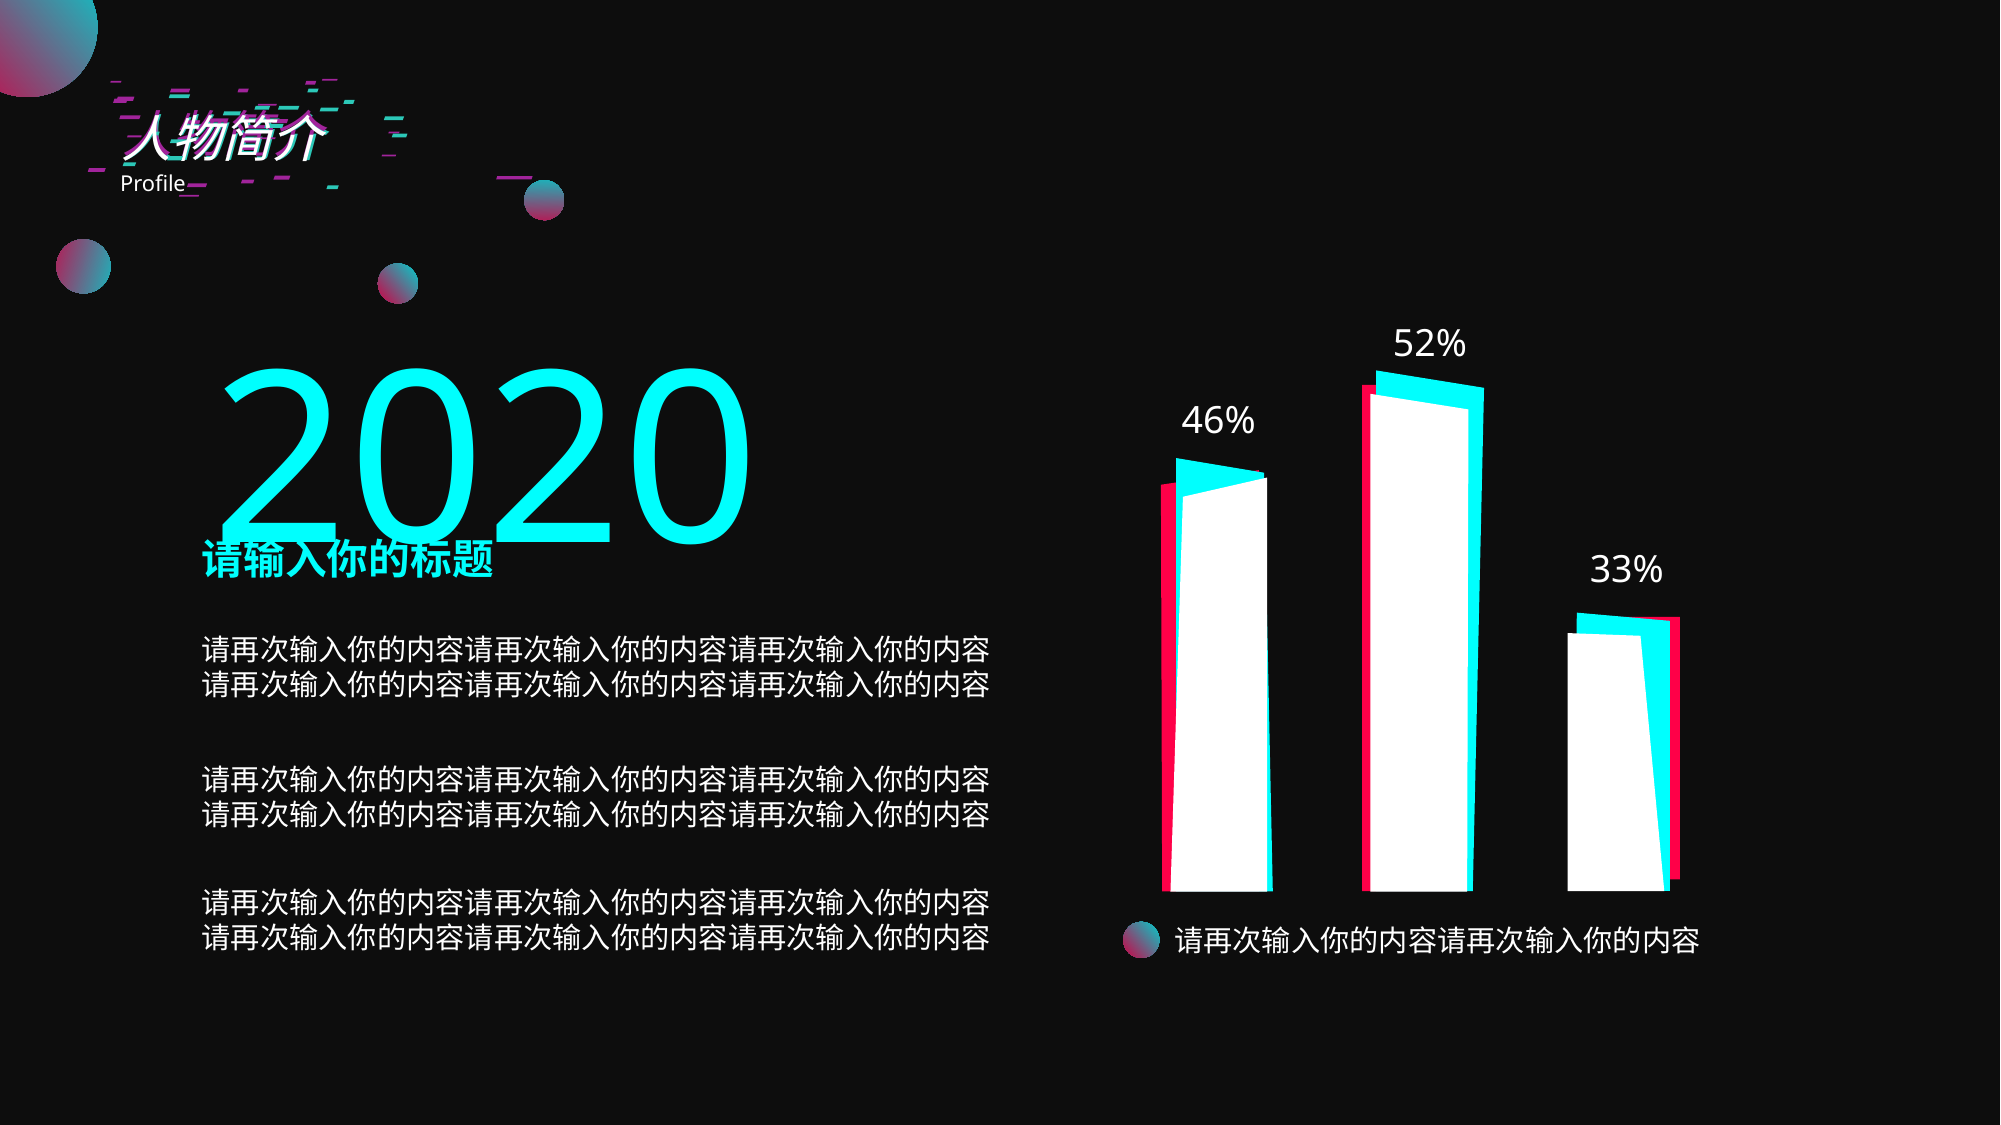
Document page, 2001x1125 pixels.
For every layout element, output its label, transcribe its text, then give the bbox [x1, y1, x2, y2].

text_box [87, 78, 408, 197]
text_box 请输入你的标题 [186, 525, 545, 590]
text_box [0, 0, 99, 99]
text_box [523, 179, 566, 222]
text_box [376, 262, 419, 305]
text_box 2020 [197, 296, 775, 599]
text_box 请再次输入你的内容请再次输入你的内容请再次输入你的内容请再次输入你的内容请再次输入你的内容请再次输入你的内容 [186, 623, 1010, 709]
text_box [1122, 920, 1161, 960]
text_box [1157, 311, 1689, 892]
text_box [494, 175, 535, 181]
text_box Profile [105, 197, 382, 204]
text_box [55, 238, 112, 295]
text_box 请再次输入你的内容请再次输入你的内容 [1159, 914, 1738, 965]
text_box 请再次输入你的内容请再次输入你的内容请再次输入你的内容请再次输入你的内容请再次输入你的内容请再次输入你的内容 [186, 754, 1010, 839]
text_box 请再次输入你的内容请再次输入你的内容请再次输入你的内容请再次输入你的内容请再次输入你的内容请再次输入你的内容 [186, 877, 1010, 962]
